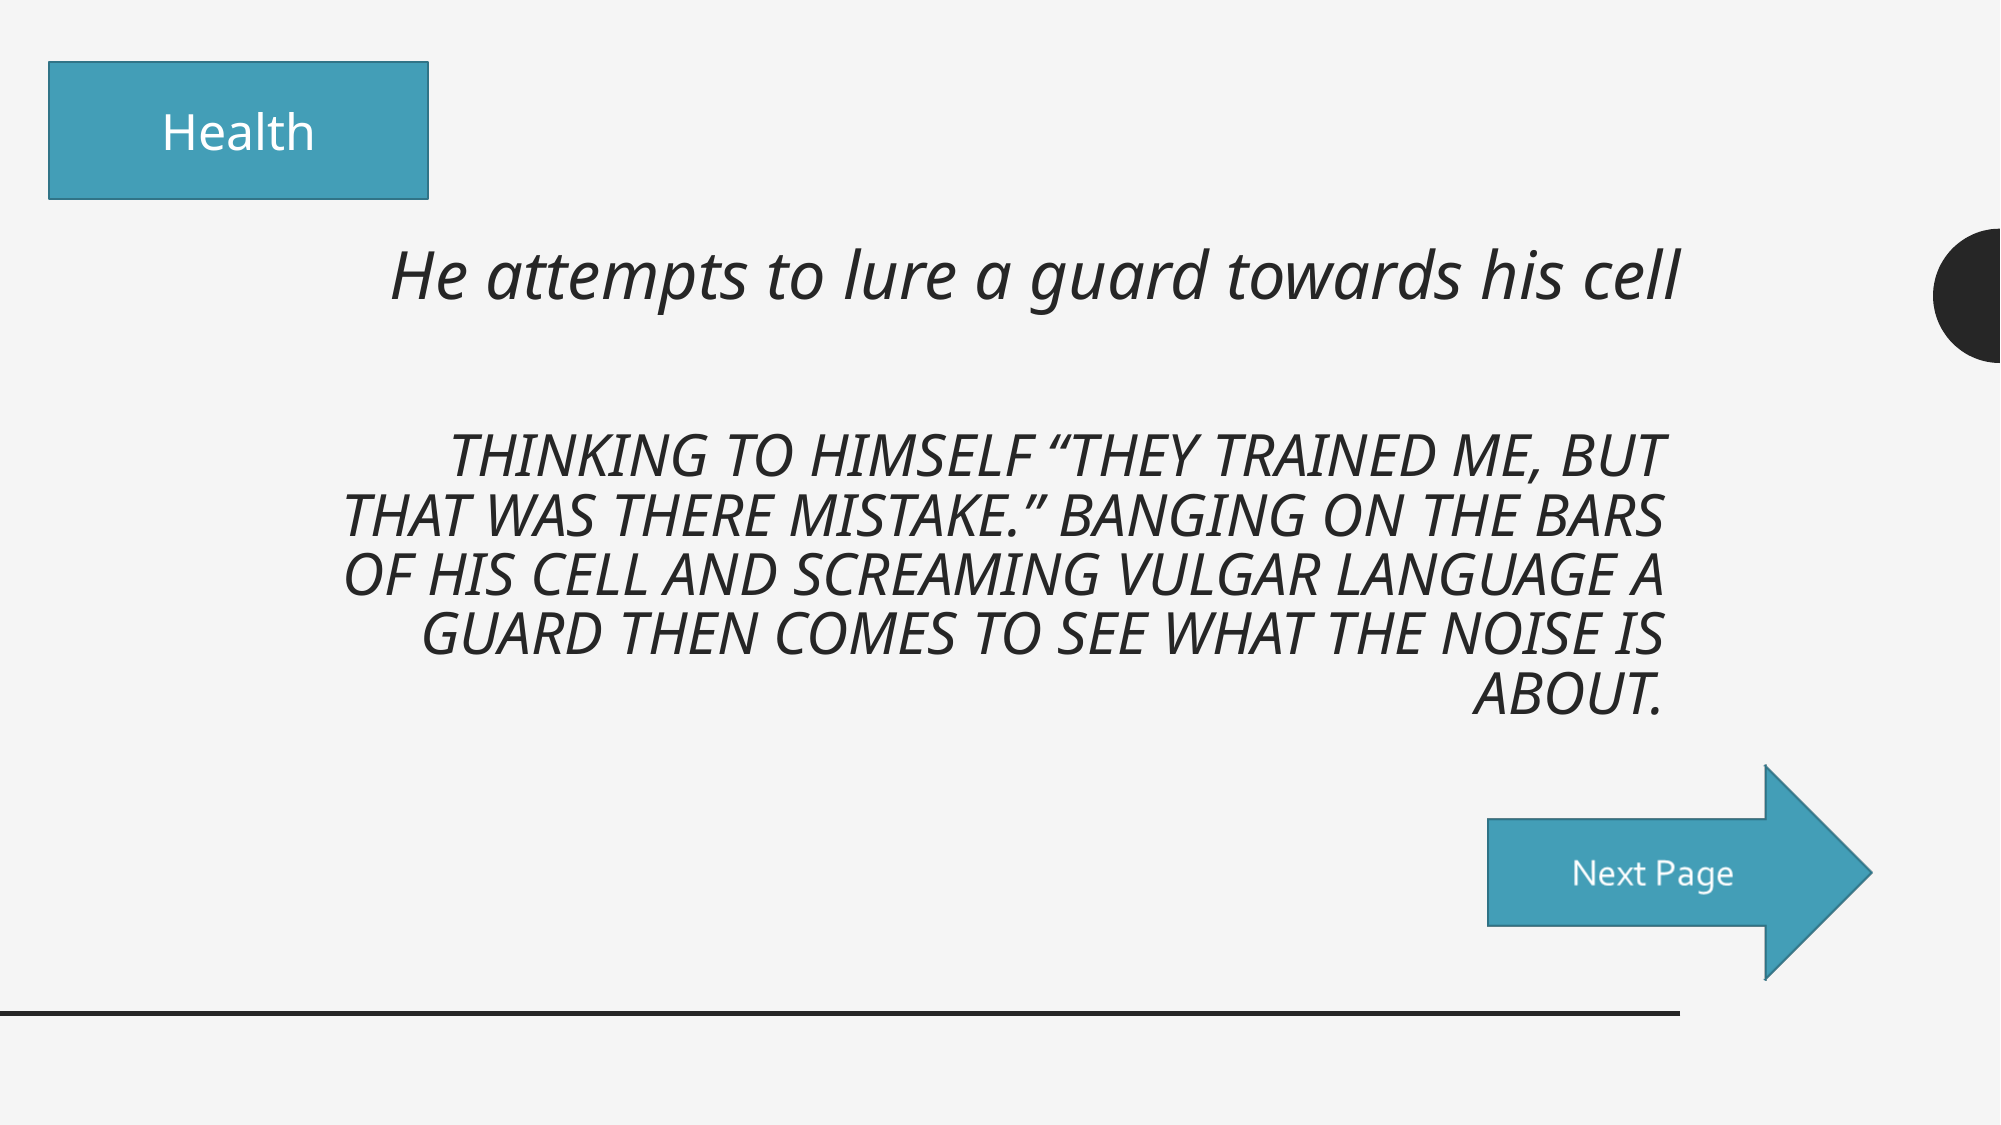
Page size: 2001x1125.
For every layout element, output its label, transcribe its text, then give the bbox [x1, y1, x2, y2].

picture [1486, 761, 1875, 984]
title Thinking to himself “They trained me, but that was there mistake.” banging on the bars of his cell and screaming vulgar language a guard then comes to see what the noise is about. [319, 421, 1681, 961]
text_box Health [48, 61, 429, 200]
list He attempts to lure a guard towards his cell [319, 228, 1698, 363]
